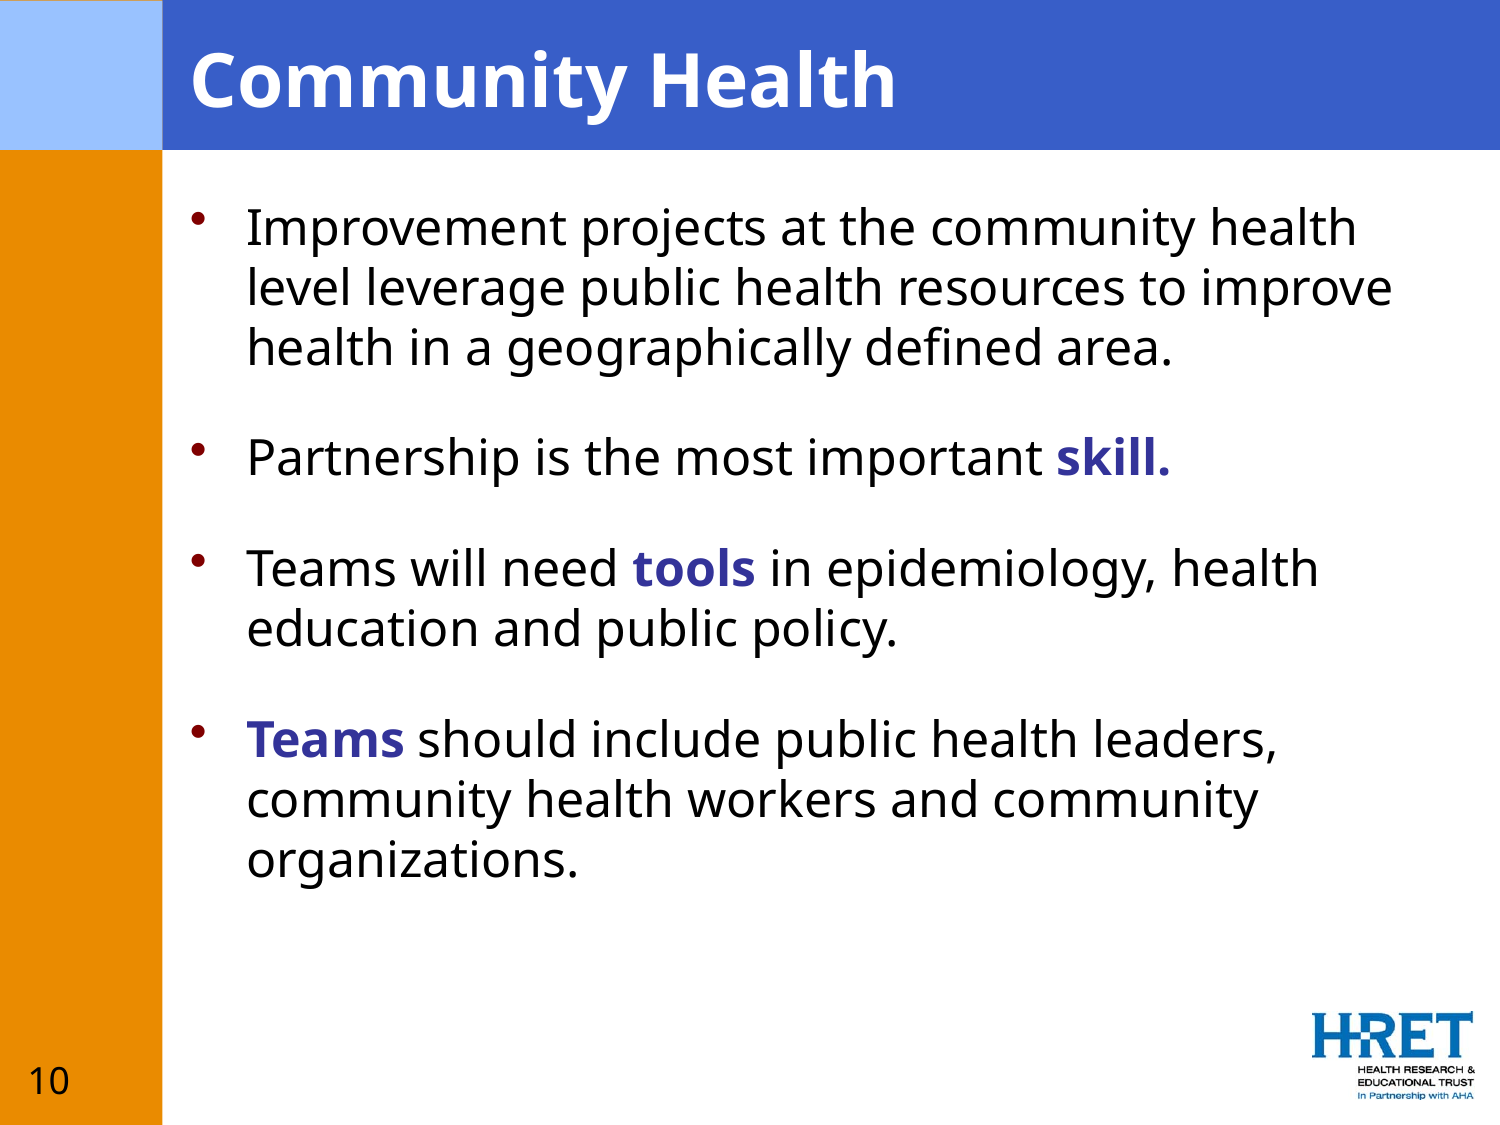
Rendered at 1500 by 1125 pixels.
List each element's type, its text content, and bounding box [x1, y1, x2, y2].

text_box 10 [12, 1049, 88, 1110]
picture [1312, 1011, 1475, 1100]
list Improvement projects at the community health level leverage public health resources to improve health in a geographically defined area. Partnership is the most important skill. Teams will need tools in epidemiology, health education and public policy. Teams should include public health leaders, community health workers and community organizations. [174, 187, 1438, 993]
title Community Health [174, 24, 1438, 150]
